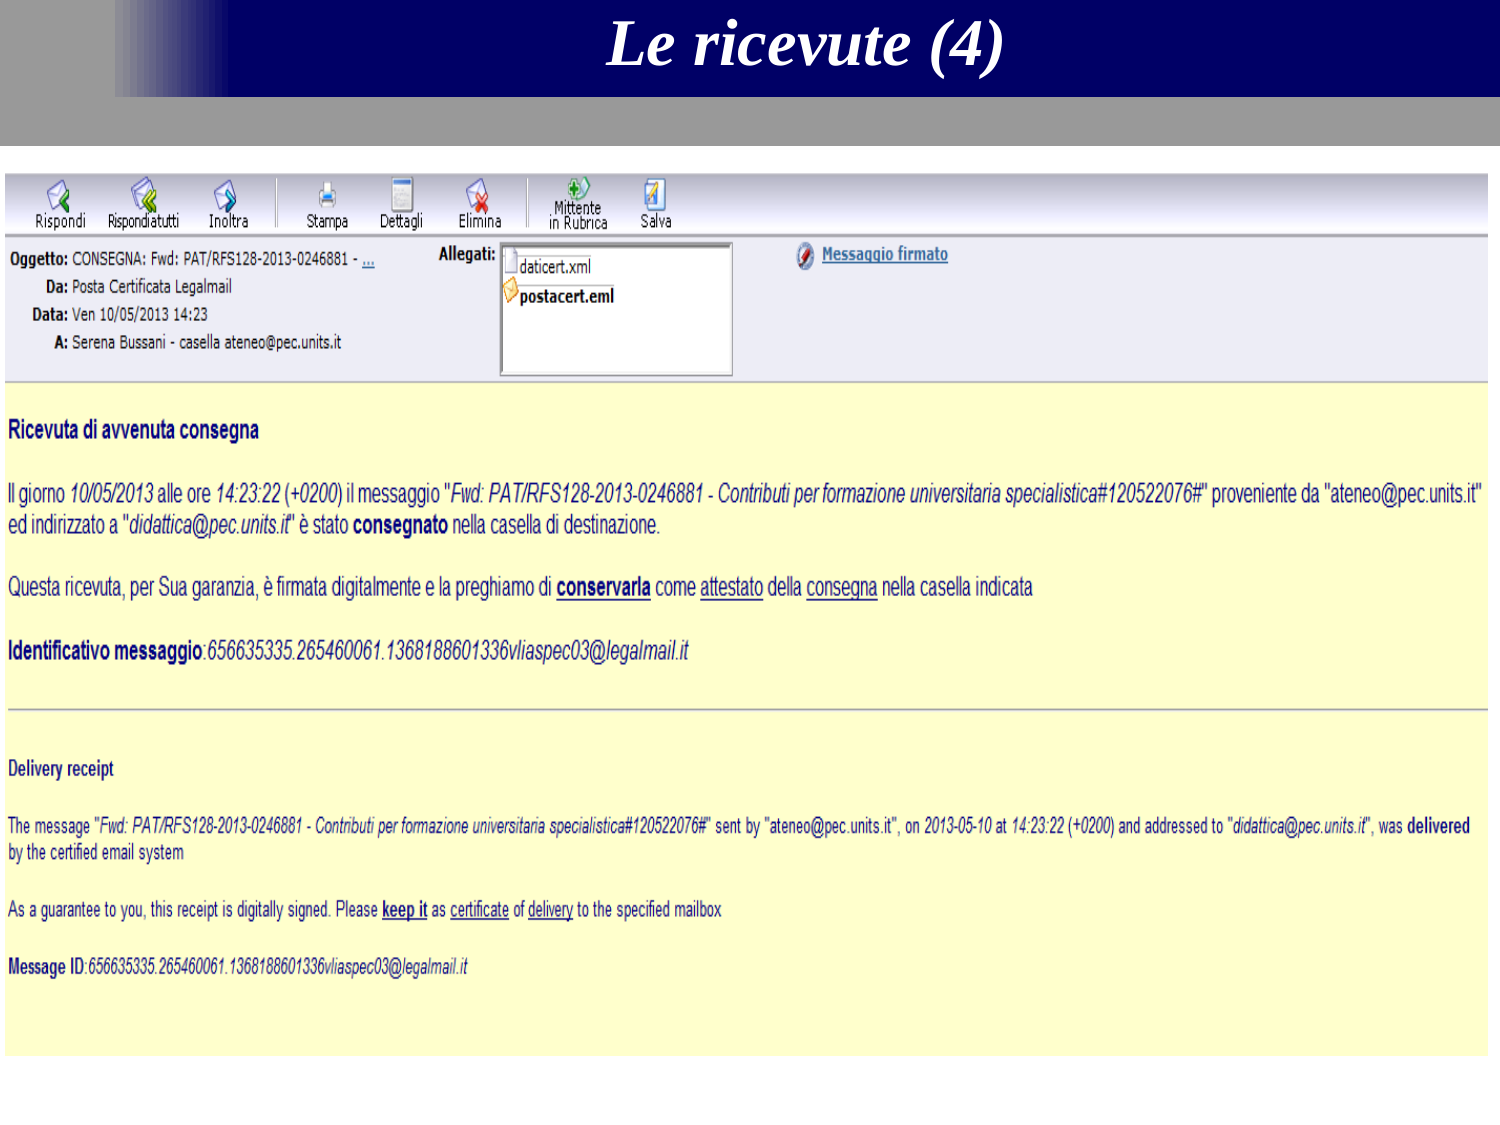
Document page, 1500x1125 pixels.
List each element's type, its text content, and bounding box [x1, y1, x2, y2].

picture [0, 0, 1500, 1125]
text_box Le ricevute (4) [93, 0, 1500, 129]
